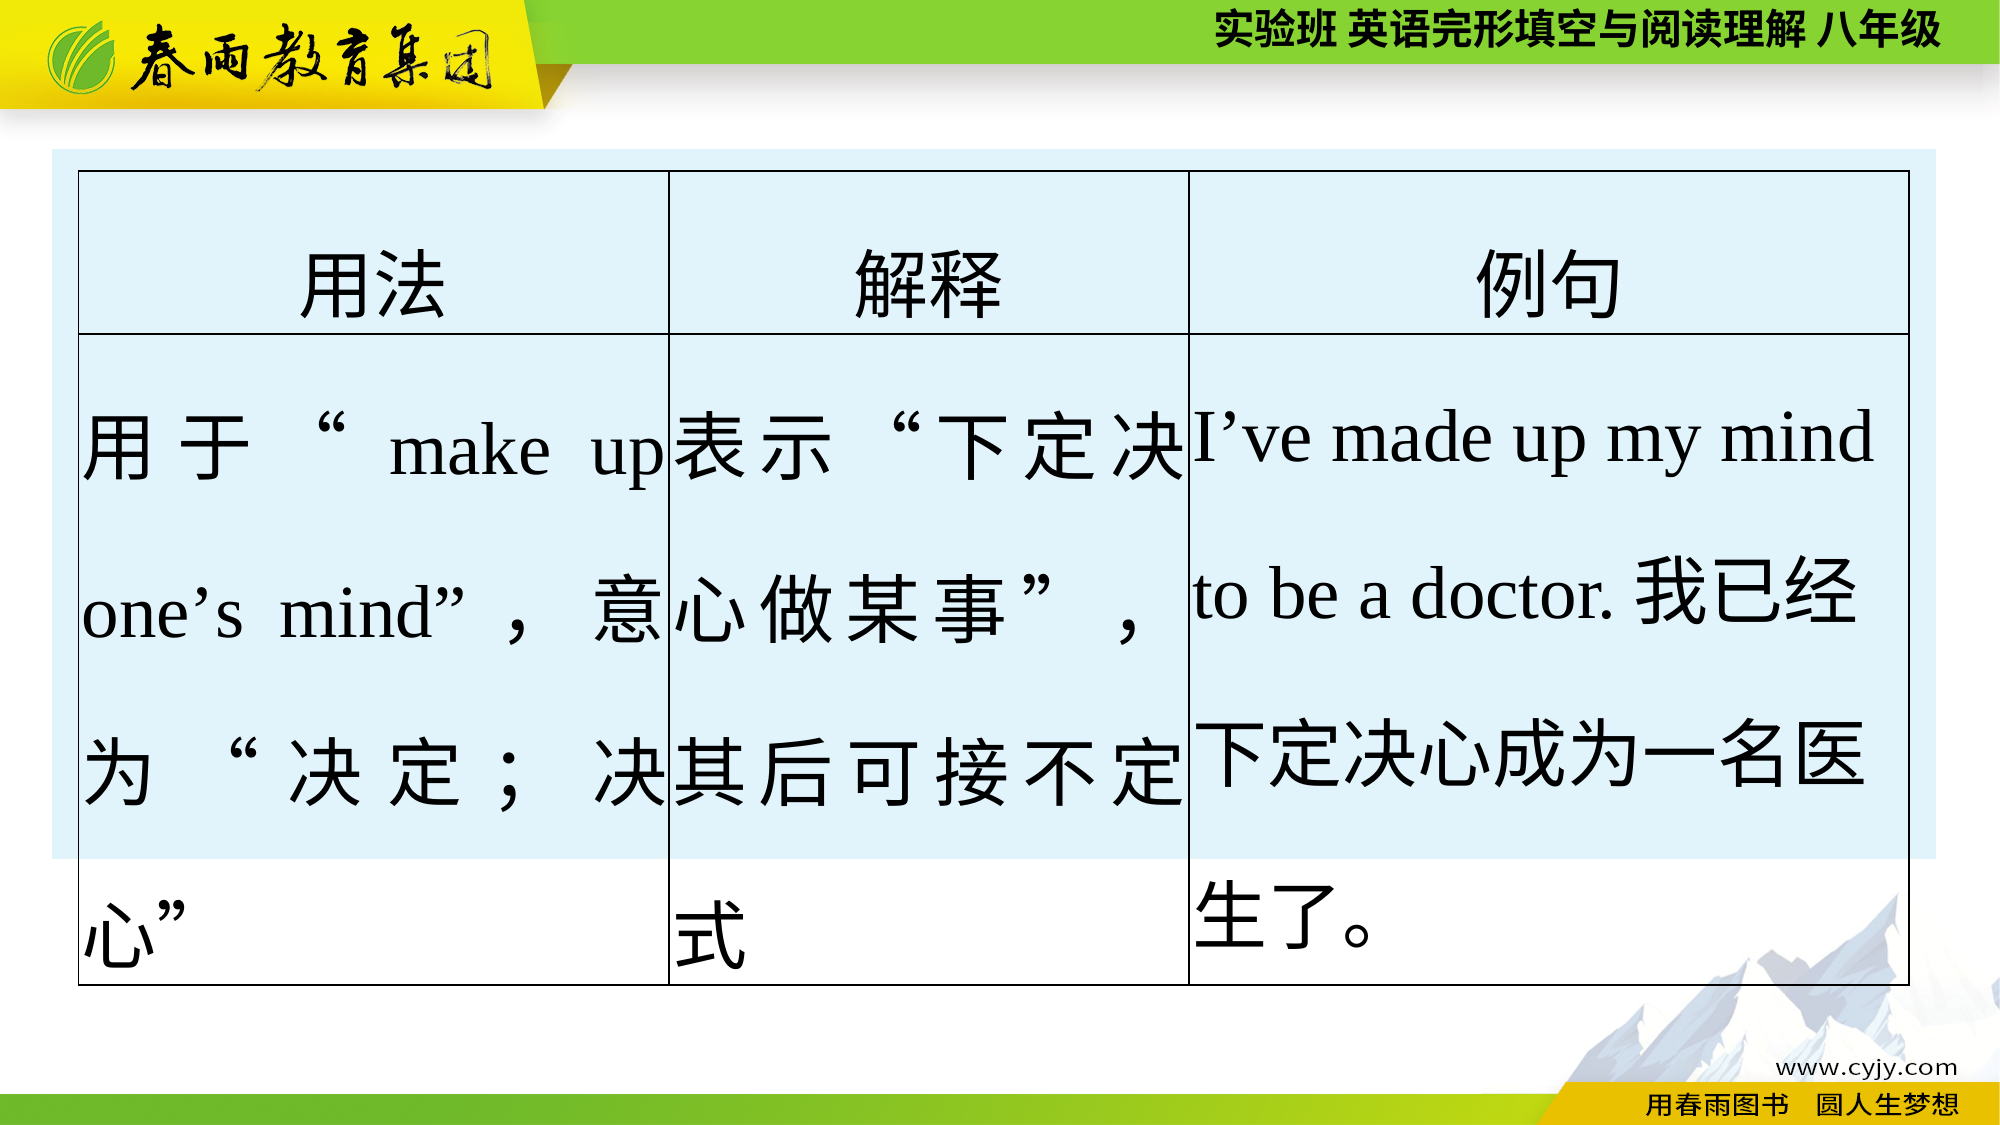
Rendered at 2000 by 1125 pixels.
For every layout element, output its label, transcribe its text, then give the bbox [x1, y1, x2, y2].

table_cell I’ve made up my mind to be a doctor.我已经下定决心成为一名医生了。 [1190, 870, 1908, 984]
table_cell 用于“make up one’s mind”，意为“决定；决心” [79, 870, 668, 984]
table_cell 表示“下定决心做某事”，其后可接不定式 [670, 870, 1188, 984]
picture [0, 0, 2000, 1125]
